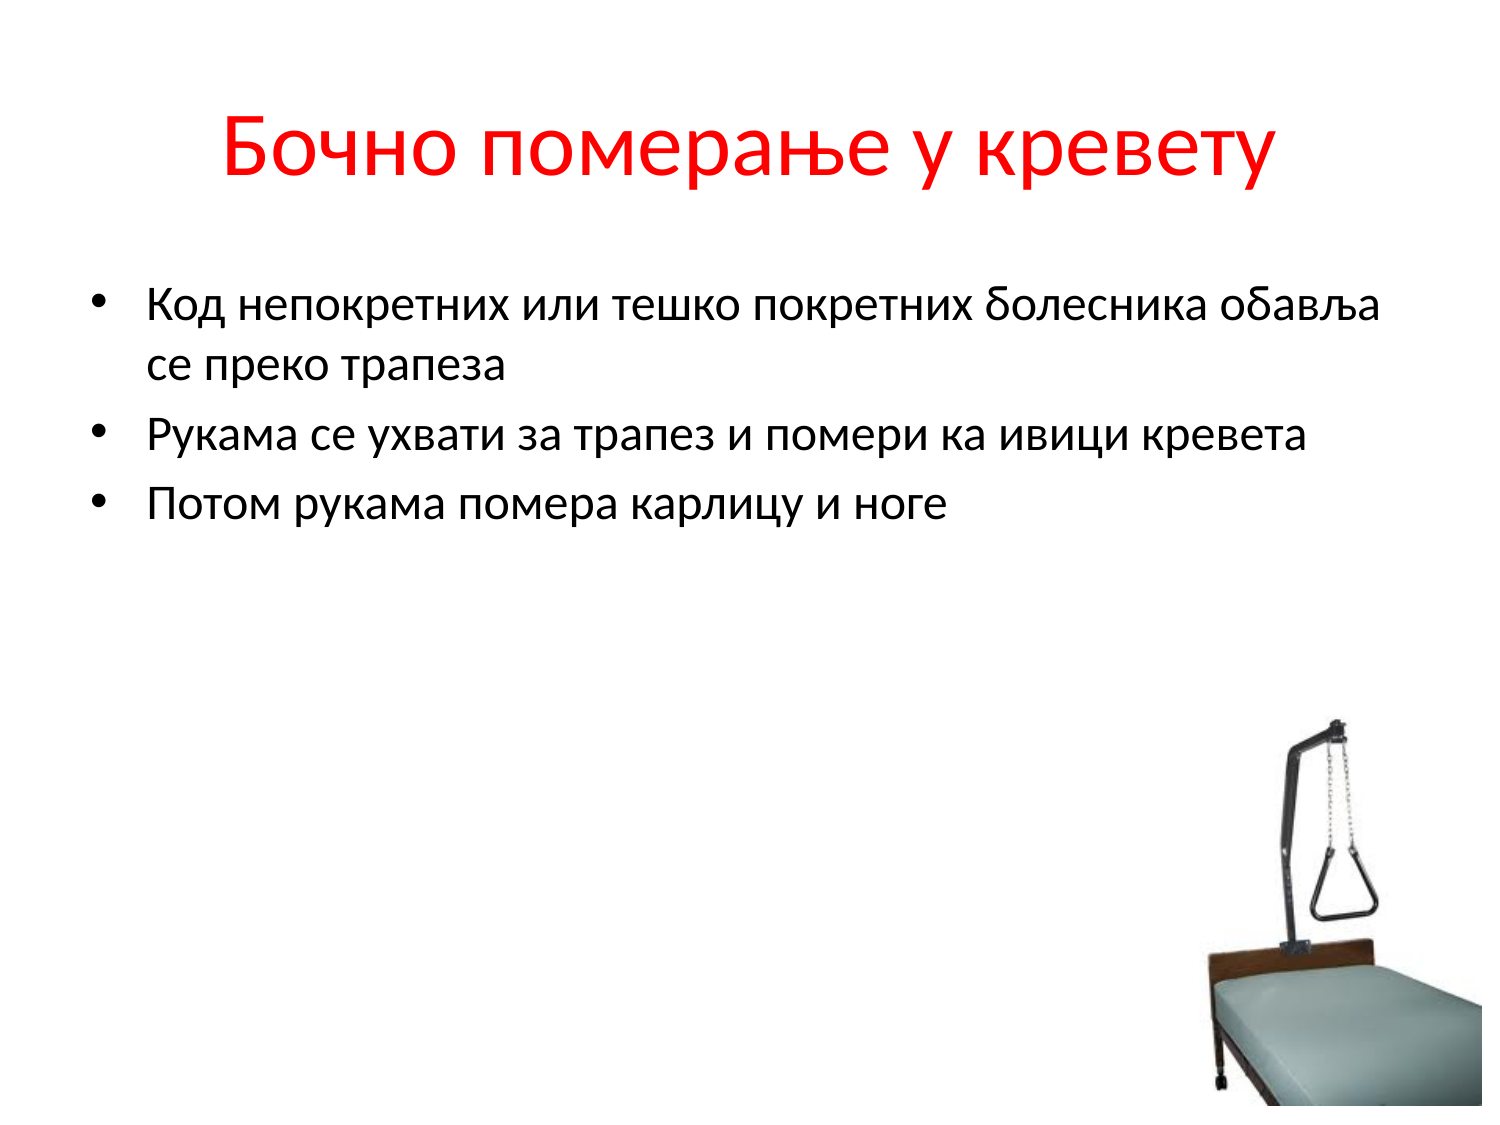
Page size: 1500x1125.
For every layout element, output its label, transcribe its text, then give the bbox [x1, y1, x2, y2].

list Код непокретних или тешко покретних болесника обавља се преко трапеза Рукама се ухвати за трапез и помери ка ивици кревета Потом рукама помера карлицу и ноге [75, 262, 1425, 1005]
picture [1174, 703, 1482, 1106]
title Бочно померање у кревету [75, 45, 1425, 233]
